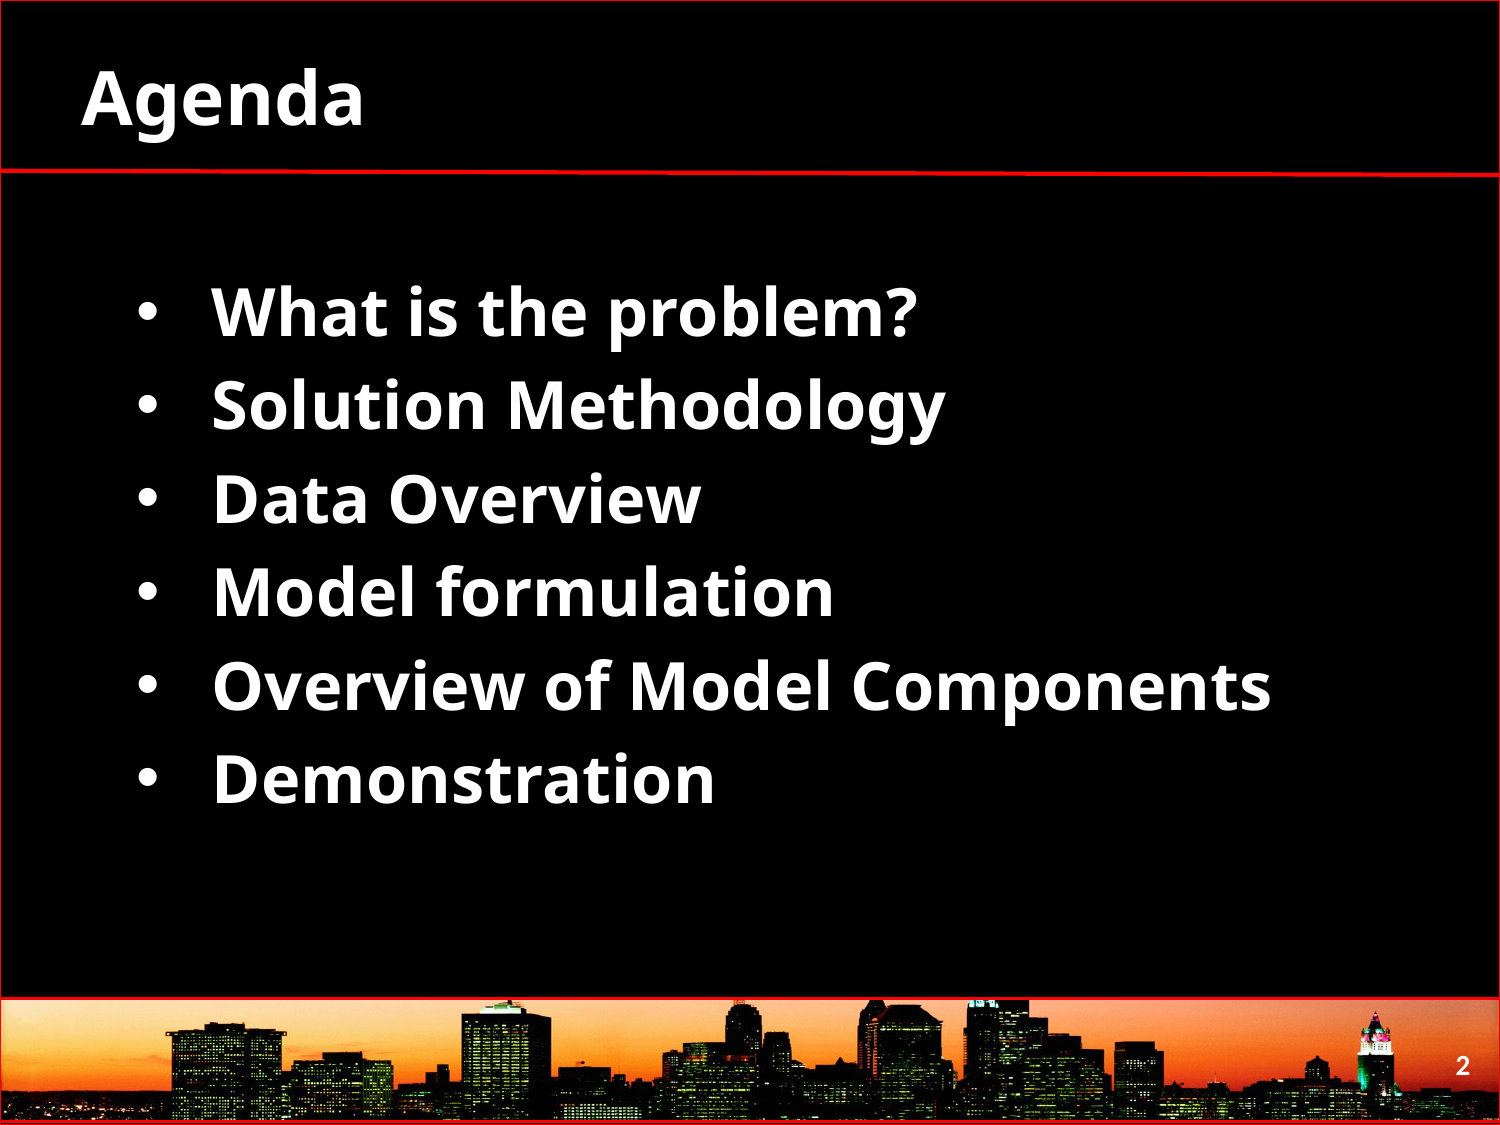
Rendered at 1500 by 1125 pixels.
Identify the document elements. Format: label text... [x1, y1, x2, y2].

list What is the problem? Solution Methodology Data Overview Model formulation Overview of Model Components Demonstration [121, 262, 1472, 967]
title Agenda [66, 45, 1417, 146]
picture [1, 1000, 1499, 1120]
